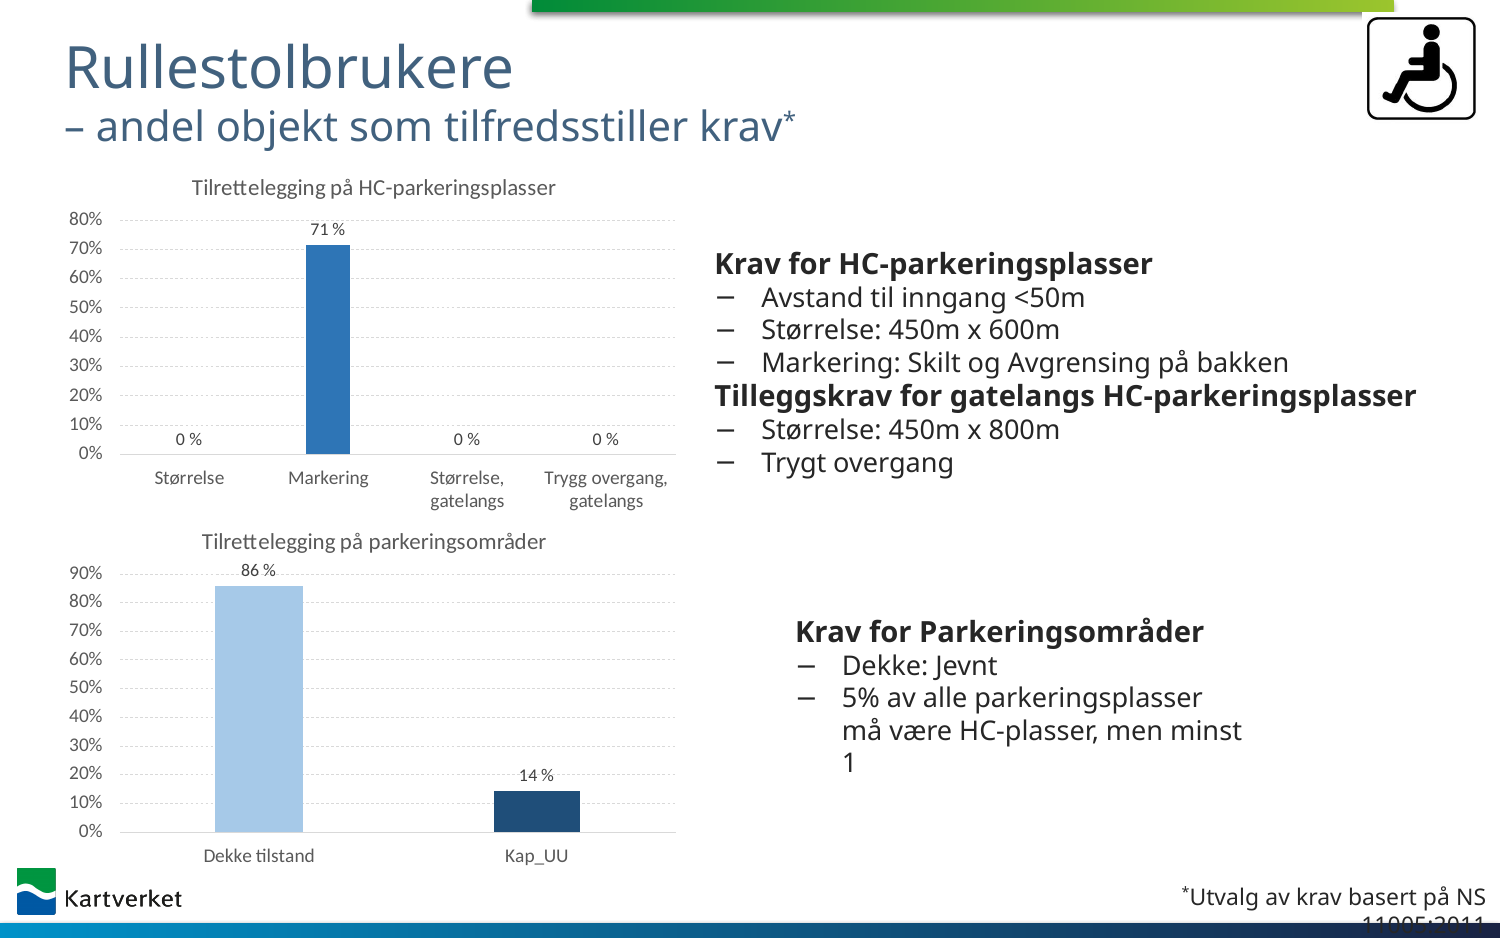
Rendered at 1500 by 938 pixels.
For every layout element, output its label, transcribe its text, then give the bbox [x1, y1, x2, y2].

picture [62, 520, 687, 874]
text_box Krav for Parkeringsområder Dekke: Jevnt 5% av alle parkeringsplasser må være HC-plasser, men minst 1 [780, 605, 1261, 786]
text_box *Utvalg av krav basert på NS 11005:2011 [1068, 873, 1500, 938]
picture [62, 166, 687, 519]
picture [1362, 12, 1481, 126]
text_box Krav for HC-parkeringsplasser Avstand til inngang <50m Størrelse: 450m x 600m Markering: Skilt og Avgrensing på bakken Tilleggskrav for gatelangs HC-parkeringsplasser Størrelse: 450m x 800m Trygt overgang [699, 237, 1433, 485]
text_box Rullestolbrukere – andel objekt som tilfredsstiller krav* [49, 25, 1431, 158]
